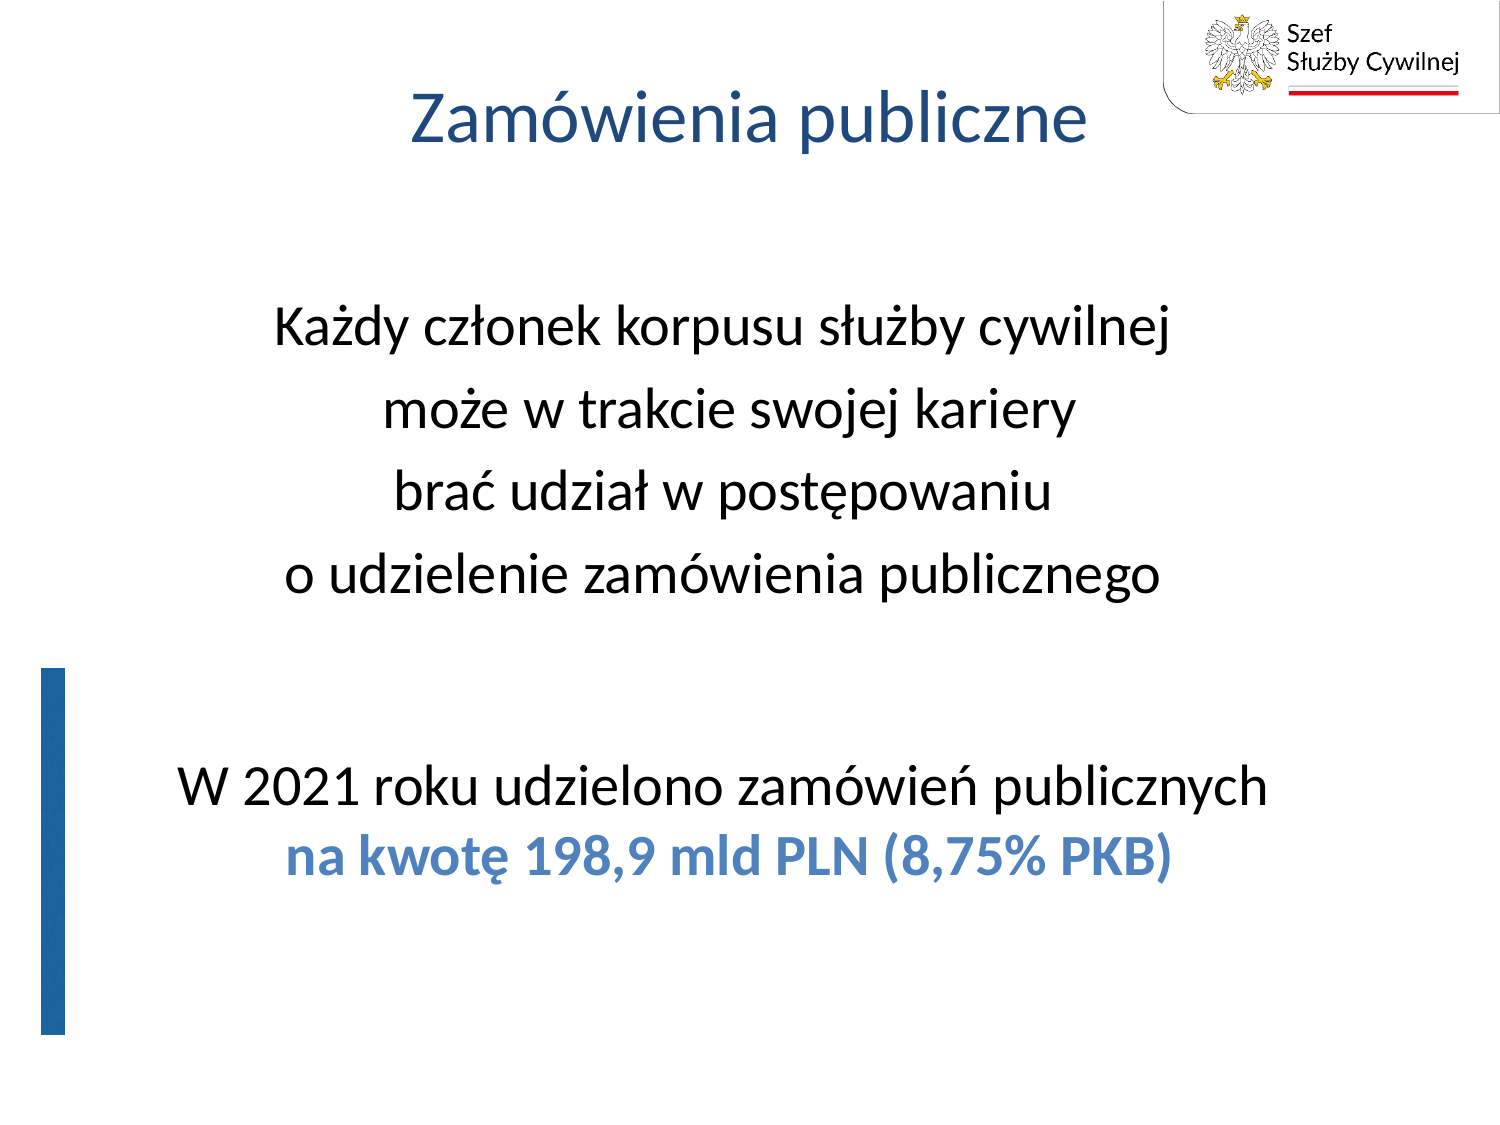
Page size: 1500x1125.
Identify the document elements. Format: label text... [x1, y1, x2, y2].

picture [1163, 0, 1500, 114]
title Zamówienia publiczne [100, 60, 1400, 185]
text_box W 2021 roku udzielono zamówień publicznych na kwotę 198,9 mld PLN (8,75% PKB) [109, 739, 1351, 895]
text_box Każdy członek korpusu służby cywilnej może w trakcie swojej kariery brać udział w postępowaniu o udzielenie zamówienia publicznego [97, 279, 1362, 613]
picture [41, 668, 65, 1035]
